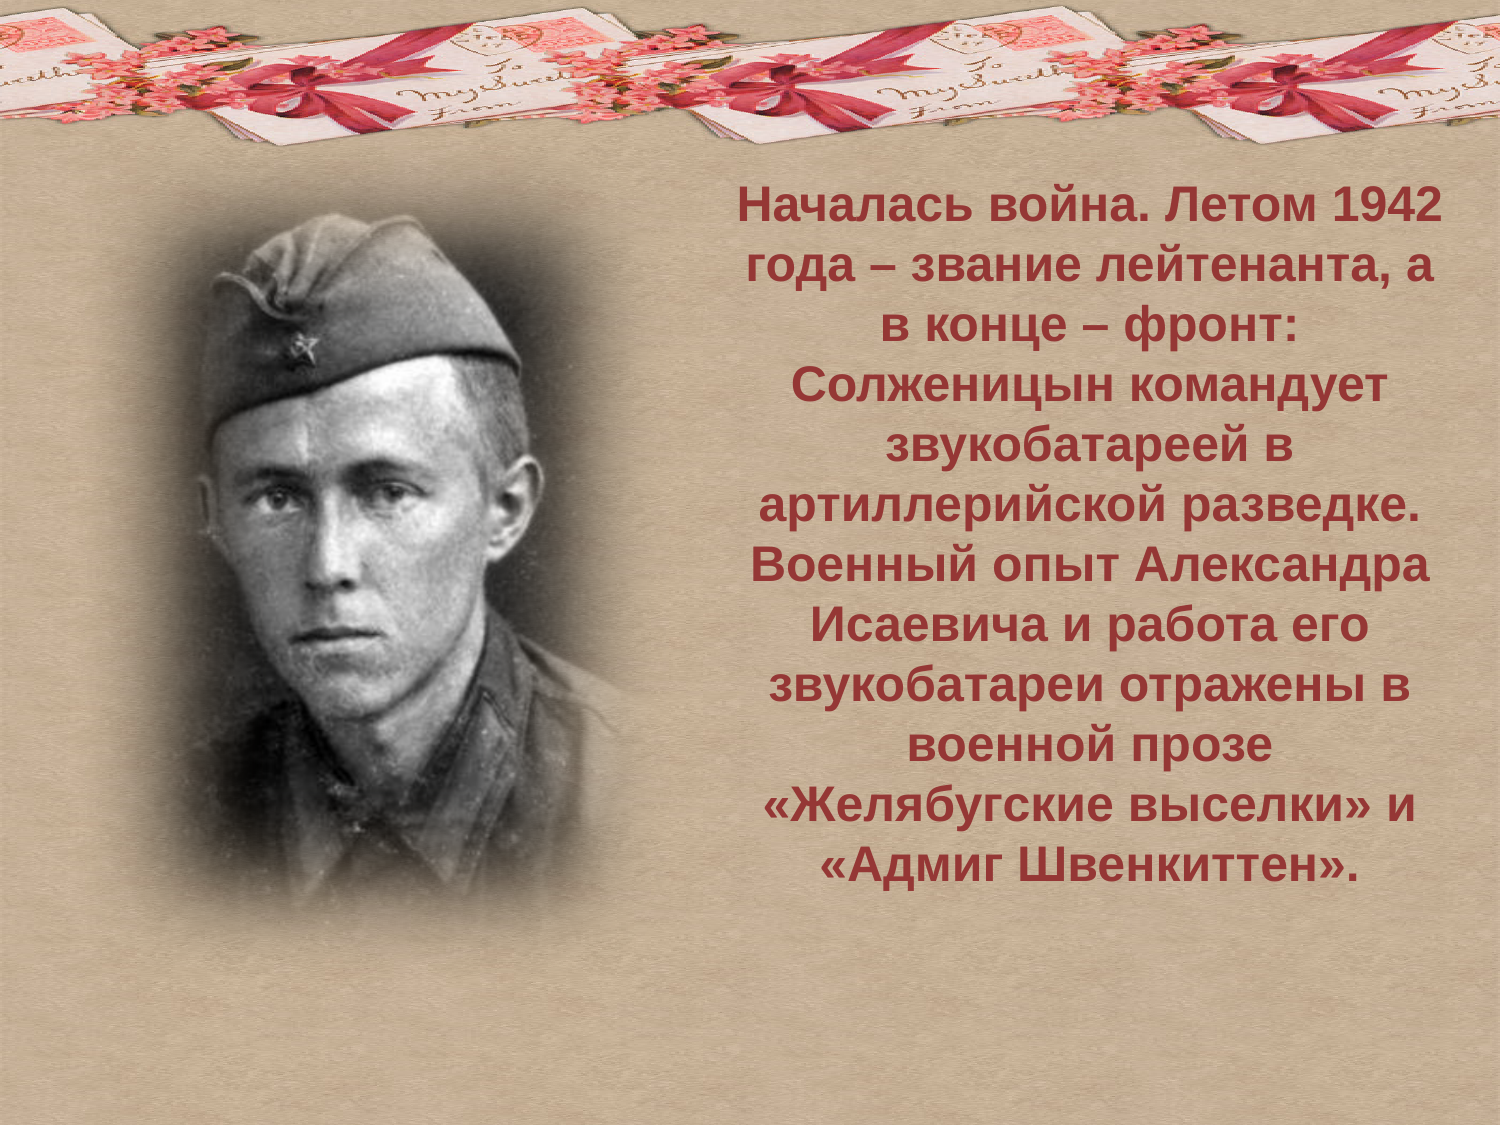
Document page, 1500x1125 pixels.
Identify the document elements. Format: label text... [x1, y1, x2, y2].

text_box Началась война. Летом 1942 года – звание лейтенанта, а в конце – фронт: Солженицын командует звукобатареей в артиллерийской разведке. Военный опыт Александра Исаевича и работа его звукобатареи отражены в военной прозе «Желябугские выселки» и «Адмиг Швенкиттен». [714, 163, 1465, 899]
picture [0, 0, 1500, 1125]
